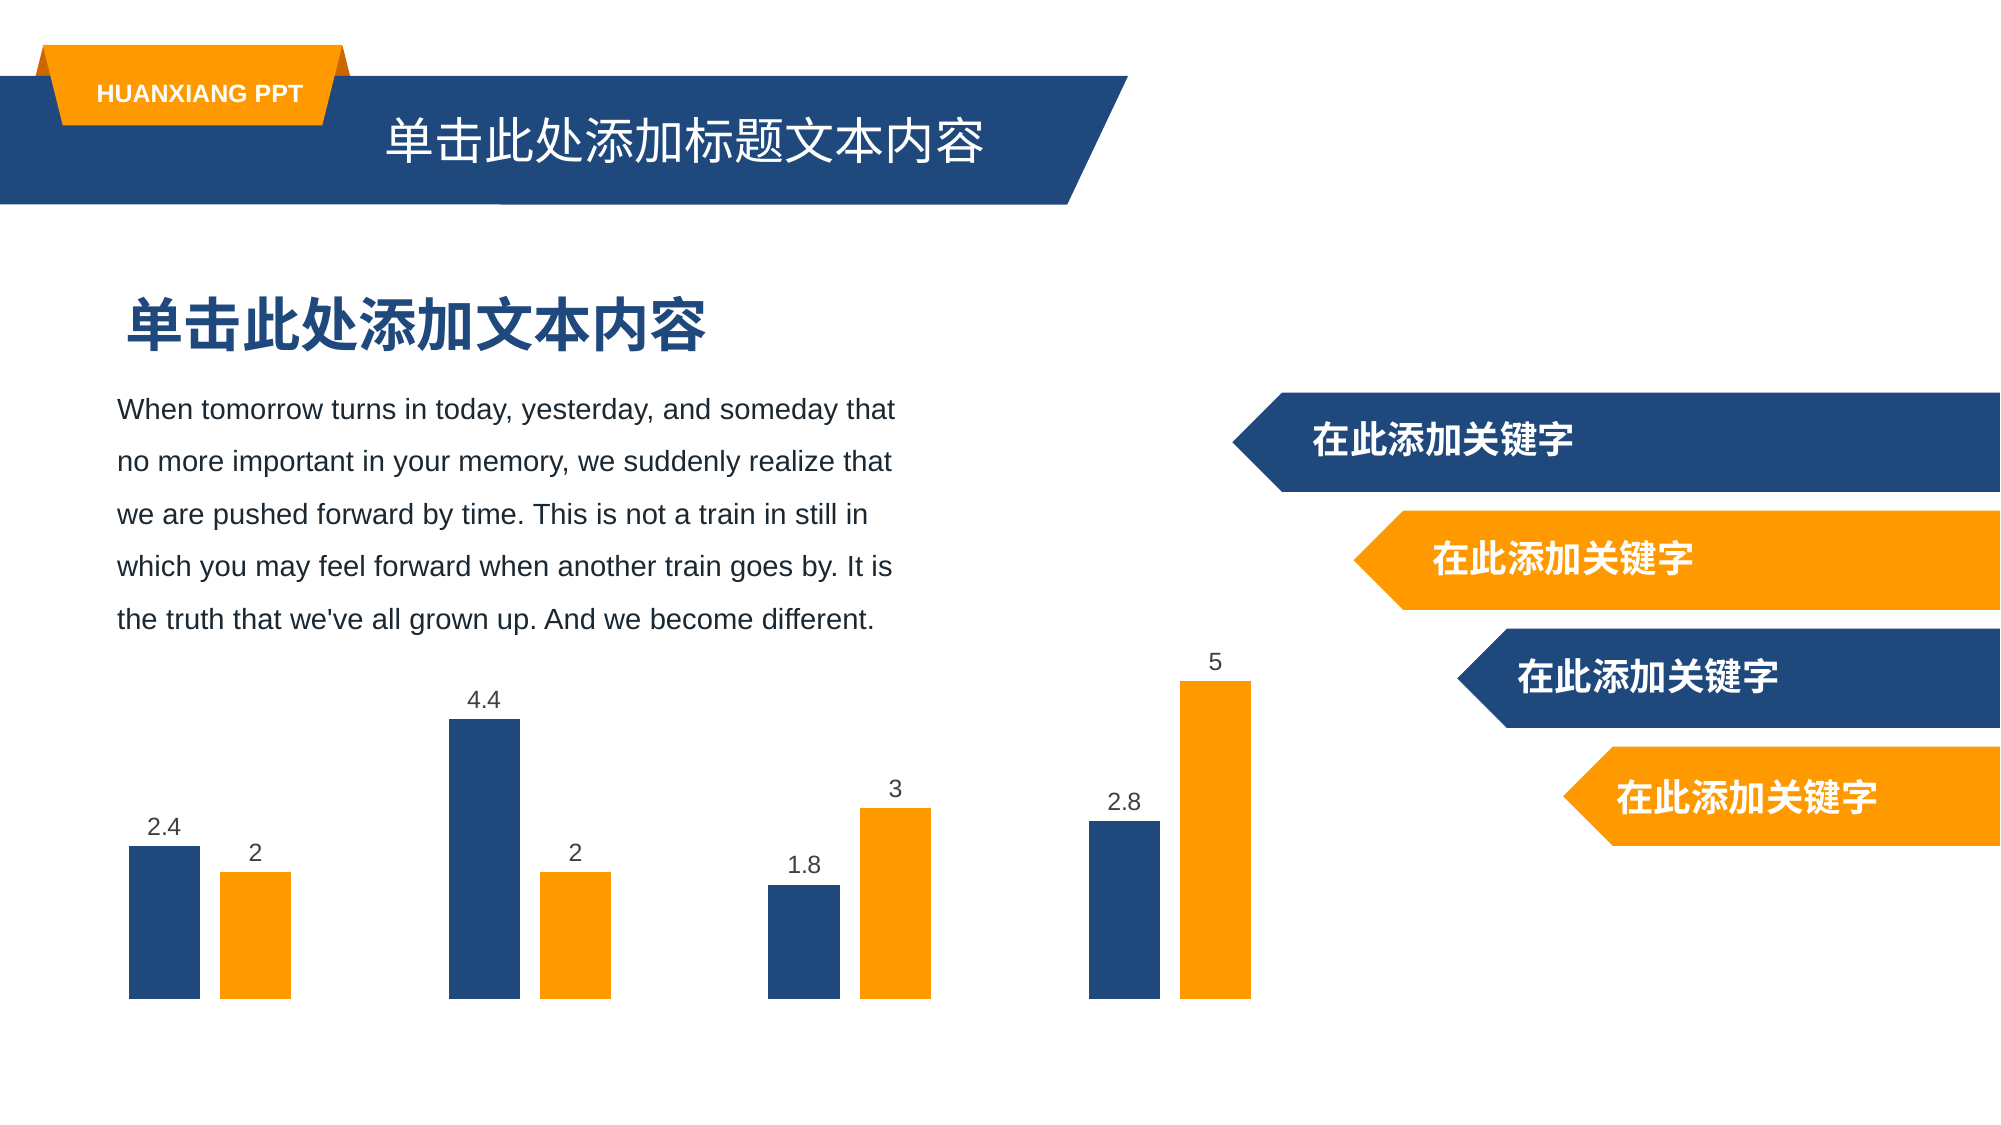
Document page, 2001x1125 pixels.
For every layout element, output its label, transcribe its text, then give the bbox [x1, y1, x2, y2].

text_box 在此添加关键字 [1417, 527, 1710, 588]
text_box [1561, 745, 2000, 847]
text_box [1455, 627, 2000, 730]
text_box HUANXIANG PPT [57, 69, 343, 115]
text_box [1230, 391, 2000, 493]
chart [23, 609, 1357, 1007]
text_box 在此添加关键字 [1502, 645, 1795, 706]
text_box 单击此处添加文本内容 [105, 277, 729, 365]
text_box 在此添加关键字 [1297, 409, 1590, 469]
text_box When tomorrow turns in today, yesterday, and someday that no more important in your memory, we suddenly realize that we are pushed forward by time. This is not a train in still in which you may feel forward when another train goes by. It is the truth that we've all grown up. And we become different. [102, 365, 944, 609]
text_box [0, 74, 1130, 206]
text_box 在此添加关键字 [1601, 766, 1894, 827]
text_box [41, 43, 344, 107]
text_box [338, 47, 351, 74]
text_box 单击此处添加标题文本内容 [364, 99, 1006, 180]
text_box [59, 115, 326, 127]
text_box [1352, 509, 2000, 611]
text_box [35, 47, 48, 74]
